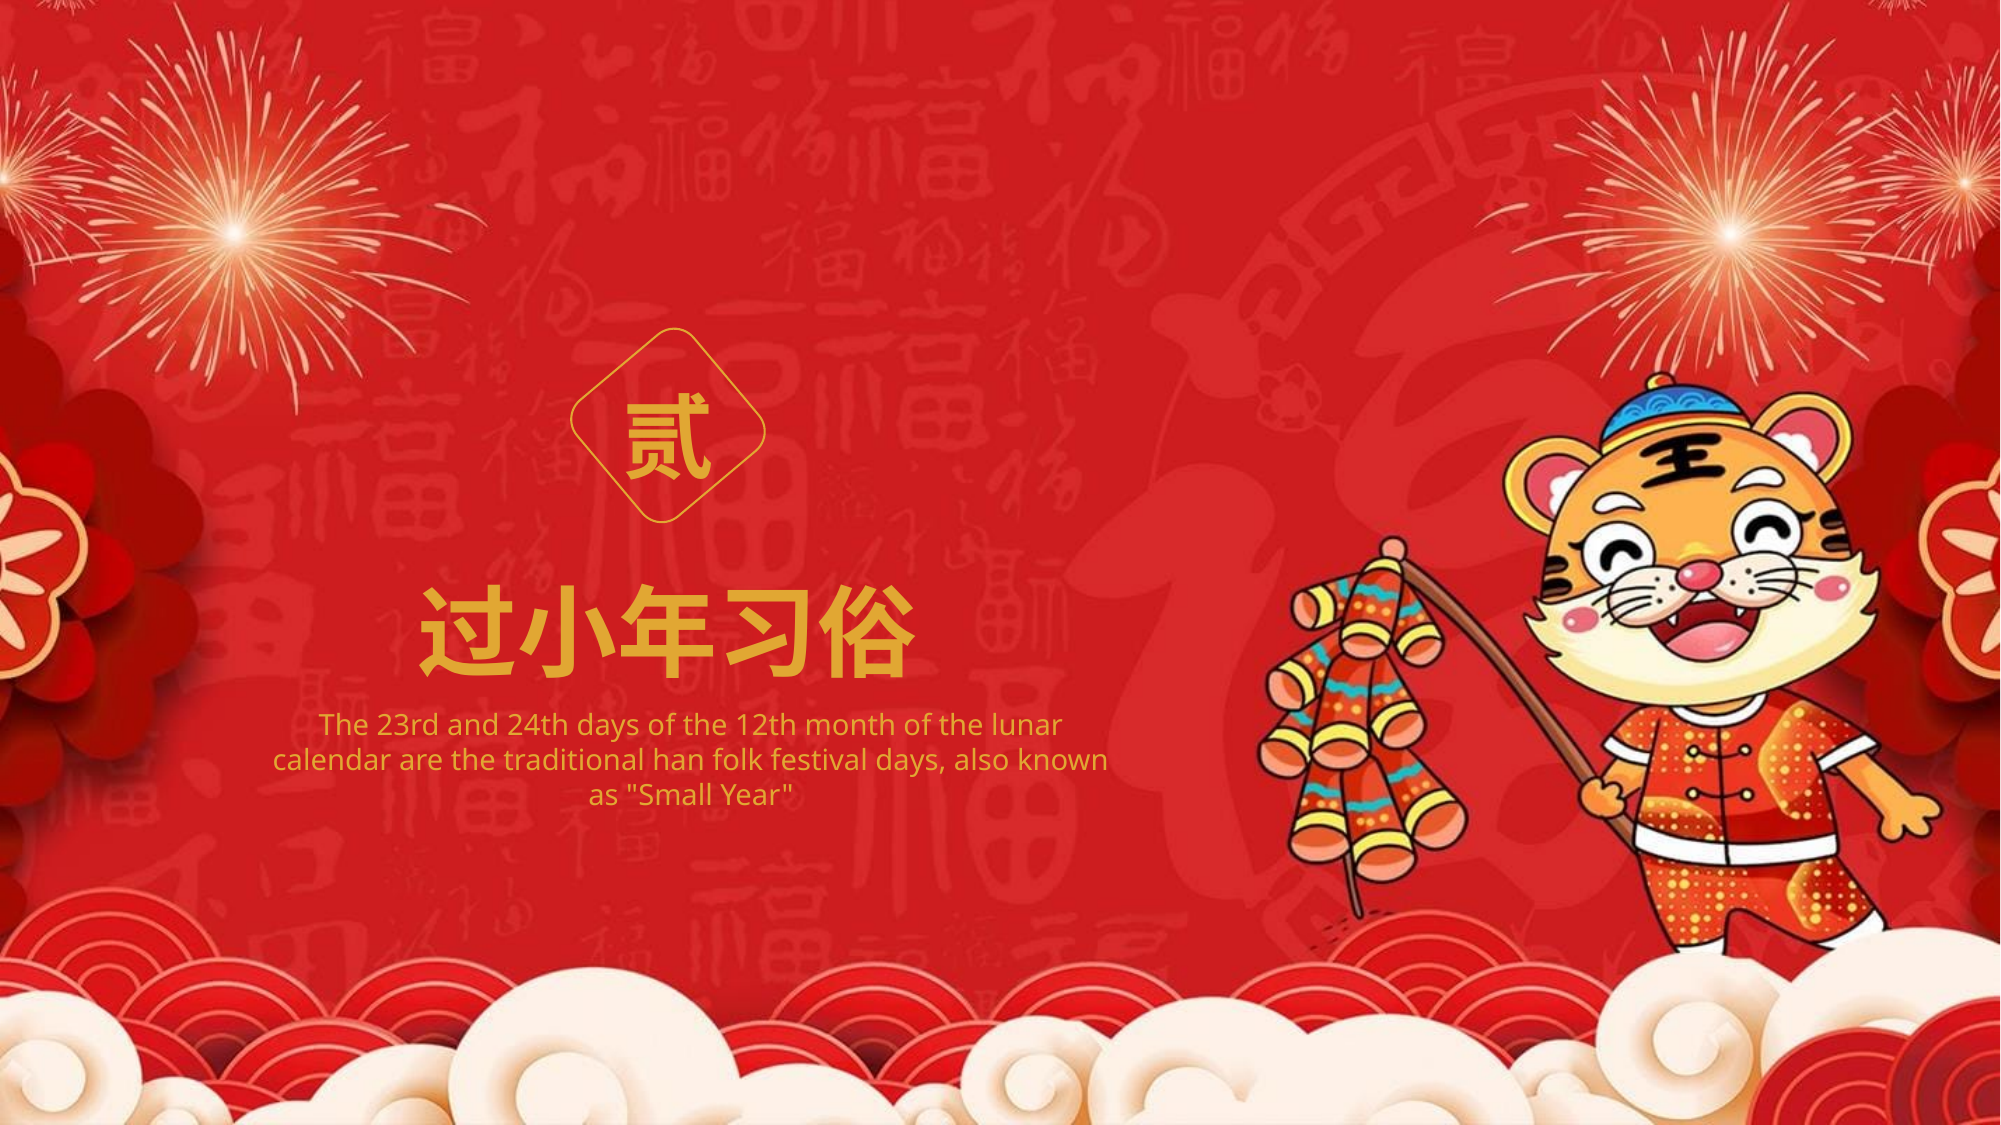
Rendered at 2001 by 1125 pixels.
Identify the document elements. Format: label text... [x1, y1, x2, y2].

picture [0, 0, 2001, 1125]
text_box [591, 349, 744, 502]
text_box 过小年习俗 [335, 562, 1000, 698]
text_box The 23rd and 24th days of the 12th month of the lunar calendar are the traditional han folk festival days, also known as "Small Year" [251, 698, 1131, 819]
